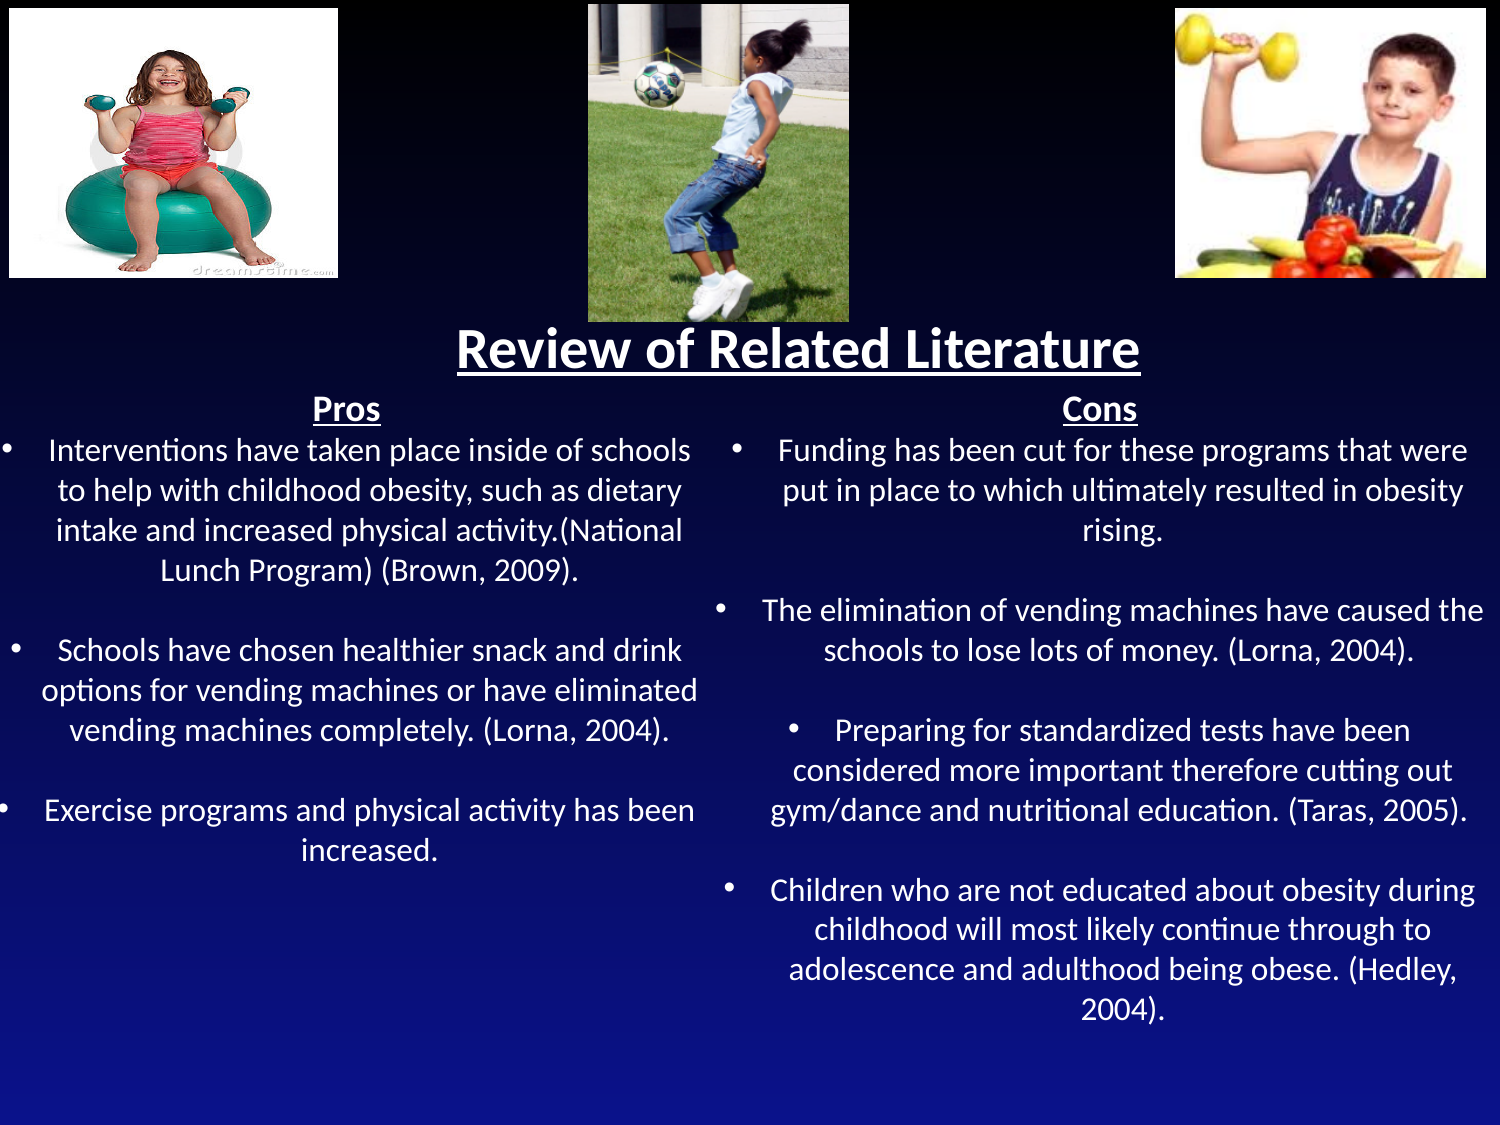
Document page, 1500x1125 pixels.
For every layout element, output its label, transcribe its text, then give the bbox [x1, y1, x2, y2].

picture [1174, 8, 1487, 279]
picture [9, 8, 338, 279]
picture [588, 4, 849, 322]
text_box Cons Funding has been cut for these programs that were put in place to which ultimately resulted in obesity rising. The elimination of vending machines have caused the schools to lose lots of money. (Lorna, 2004). Preparing for standardized tests have been considered more important therefore cutting out gym/dance and nutritional education. (Taras, 2005). Children who are not educated about obesity during childhood will most likely continue through to adolescence and adulthood being obese. (Hedley, 2004). [699, 376, 1500, 1125]
text_box Pros Interventions have taken place inside of schools to help with childhood obesity, such as dietary intake and increased physical activity.(National Lunch Program) (Brown, 2009). Schools have chosen healthier snack and drink options for vending machines or have eliminated vending machines completely. (Lorna, 2004). Exercise programs and physical activity has been increased. [0, 376, 699, 875]
text_box Review of Related Literature [49, 302, 1474, 376]
